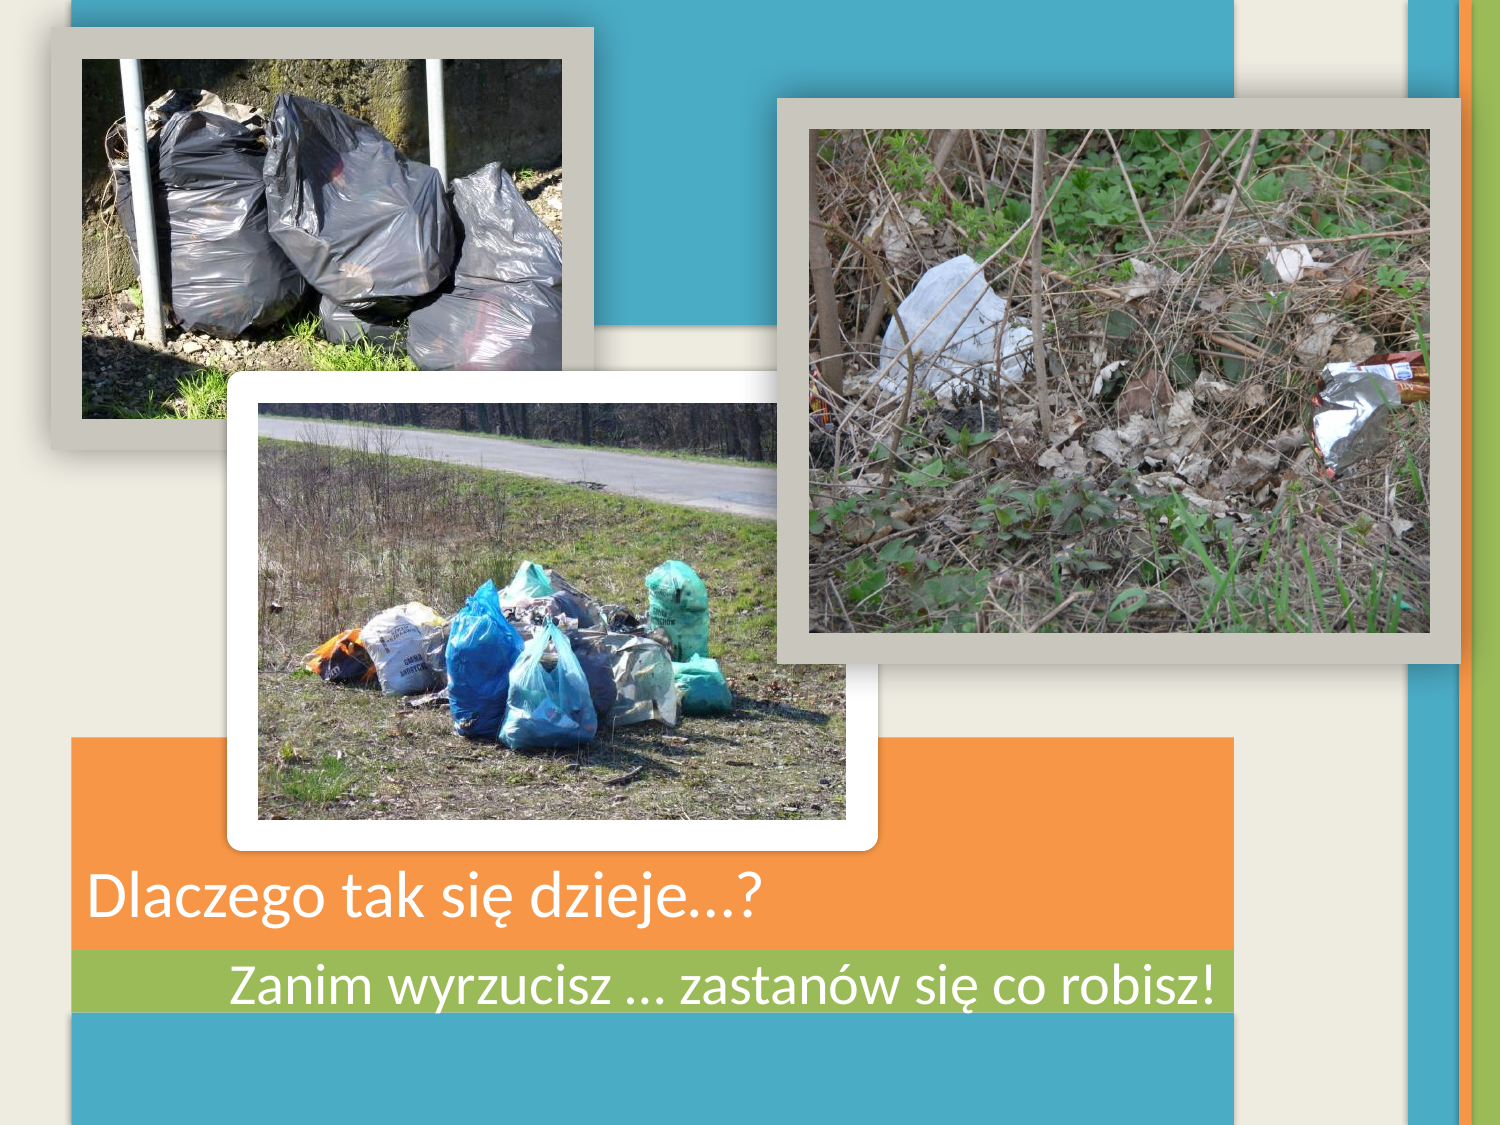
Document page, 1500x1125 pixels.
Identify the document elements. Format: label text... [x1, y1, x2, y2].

picture [81, 58, 1430, 821]
list Dlaczego tak się dzieje…? [71, 737, 1234, 950]
list Zanim wyrzucisz … zastanów się co robisz! [71, 950, 1234, 1013]
